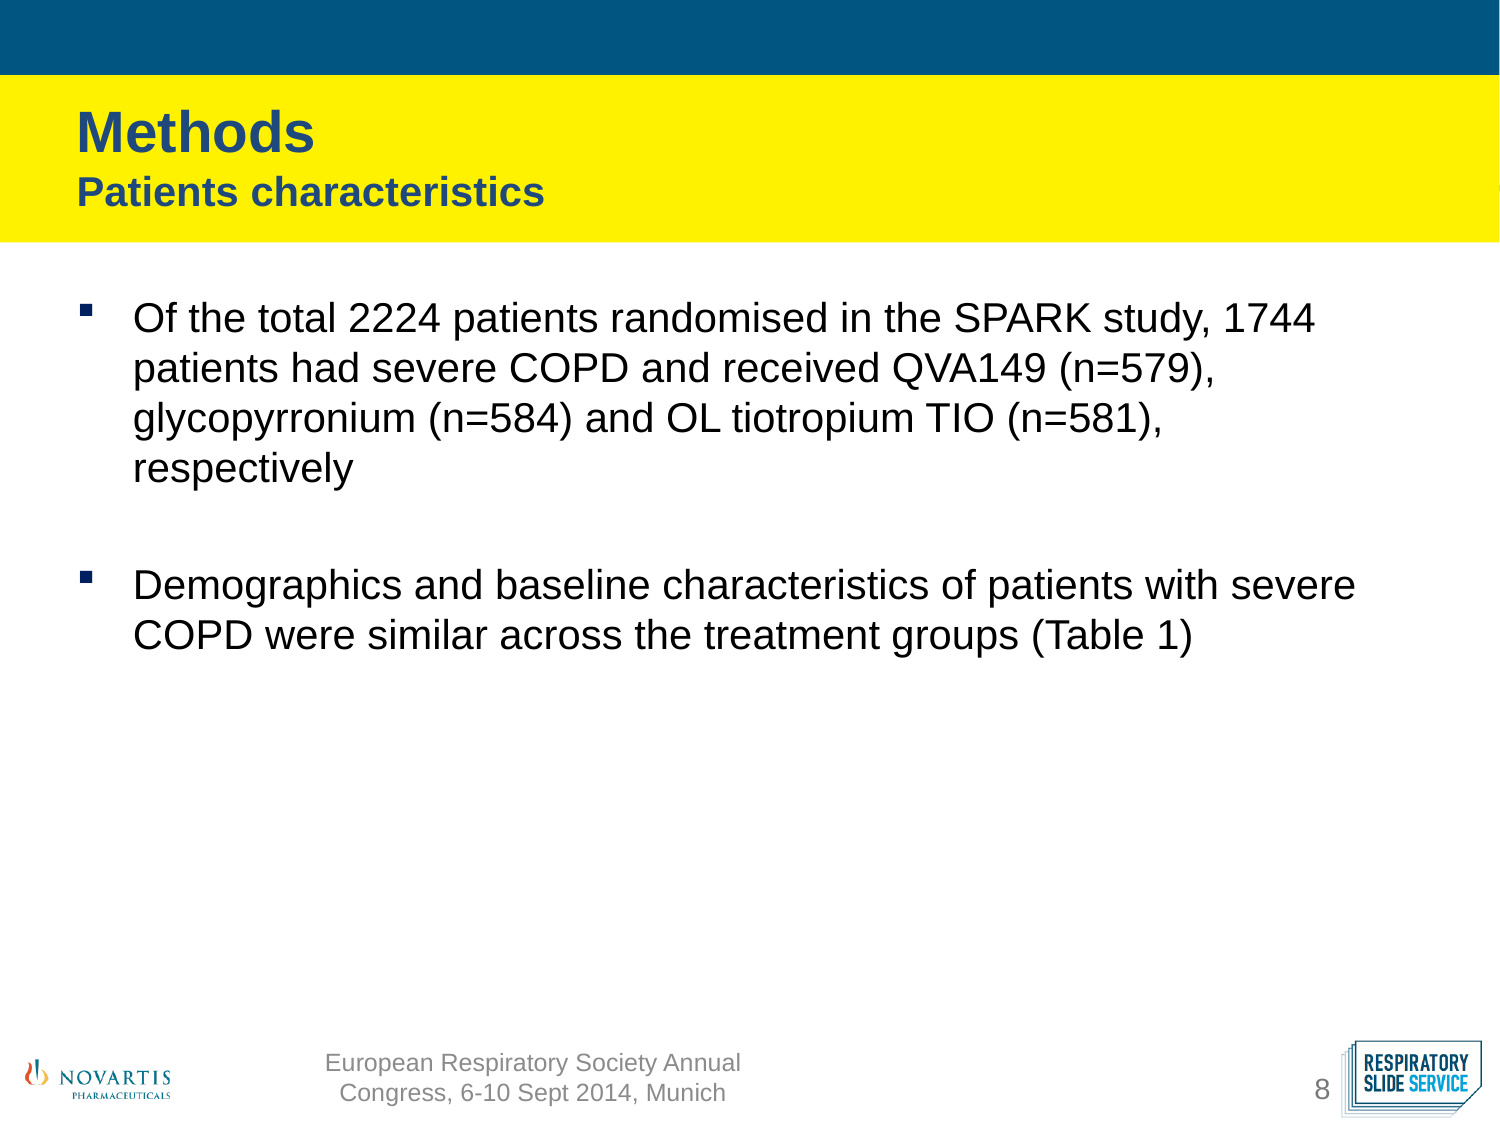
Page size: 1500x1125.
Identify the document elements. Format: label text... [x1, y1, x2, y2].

text_box Methods Patients characteristics [76, 84, 1466, 225]
footer European Respiratory Society Annual Congress, 6-10 Sept 2014, Munich [295, 1046, 771, 1107]
list Of the total 2224 patients randomised in the SPARK study, 1744 patients had severe COPD and received QVA149 (n=579), glycopyrronium (n=584) and OL tiotropium TIO (n=581), respectively Demographics and baseline characteristics of patients with severe COPD were similar across the treatment groups (Table 1) [76, 290, 1388, 805]
picture [25, 1059, 170, 1099]
picture [1328, 1027, 1497, 1125]
